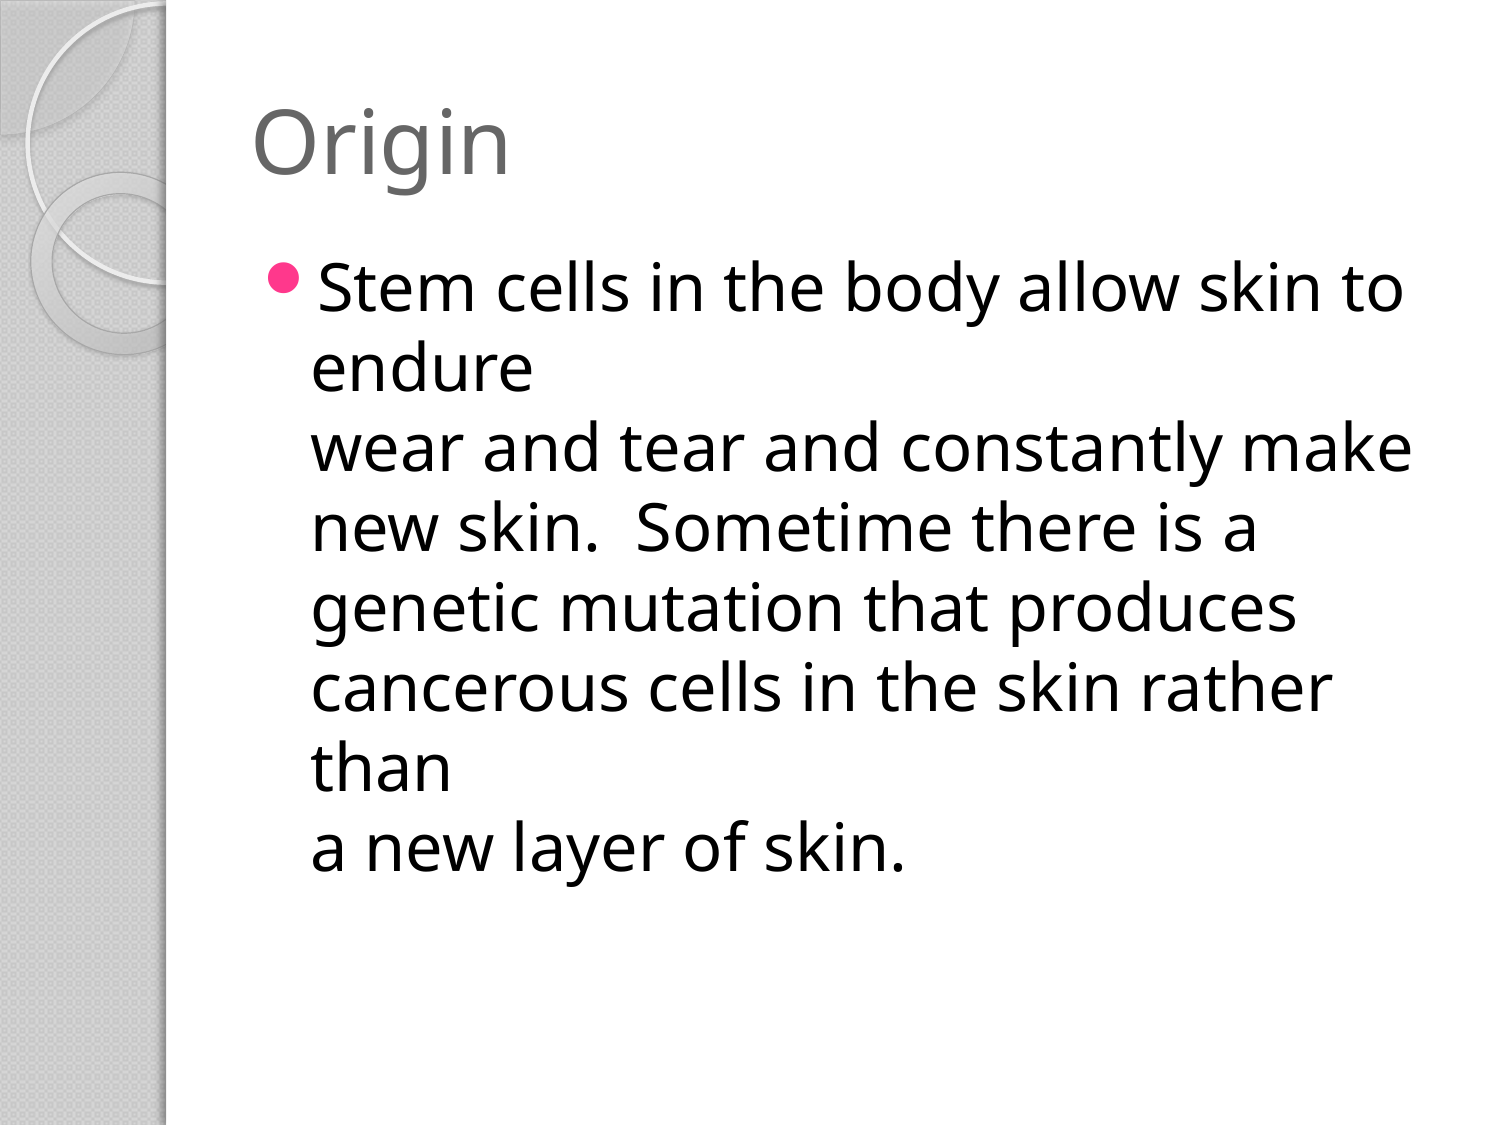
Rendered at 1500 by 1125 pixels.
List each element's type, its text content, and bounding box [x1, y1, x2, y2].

title Origin [235, 45, 1466, 233]
list Stem cells in the body allow skin to endure wear and tear and constantly make new skin. Sometime there is a genetic mutation that produces cancerous cells in the skin rather than a new layer of skin. [235, 237, 1466, 1025]
